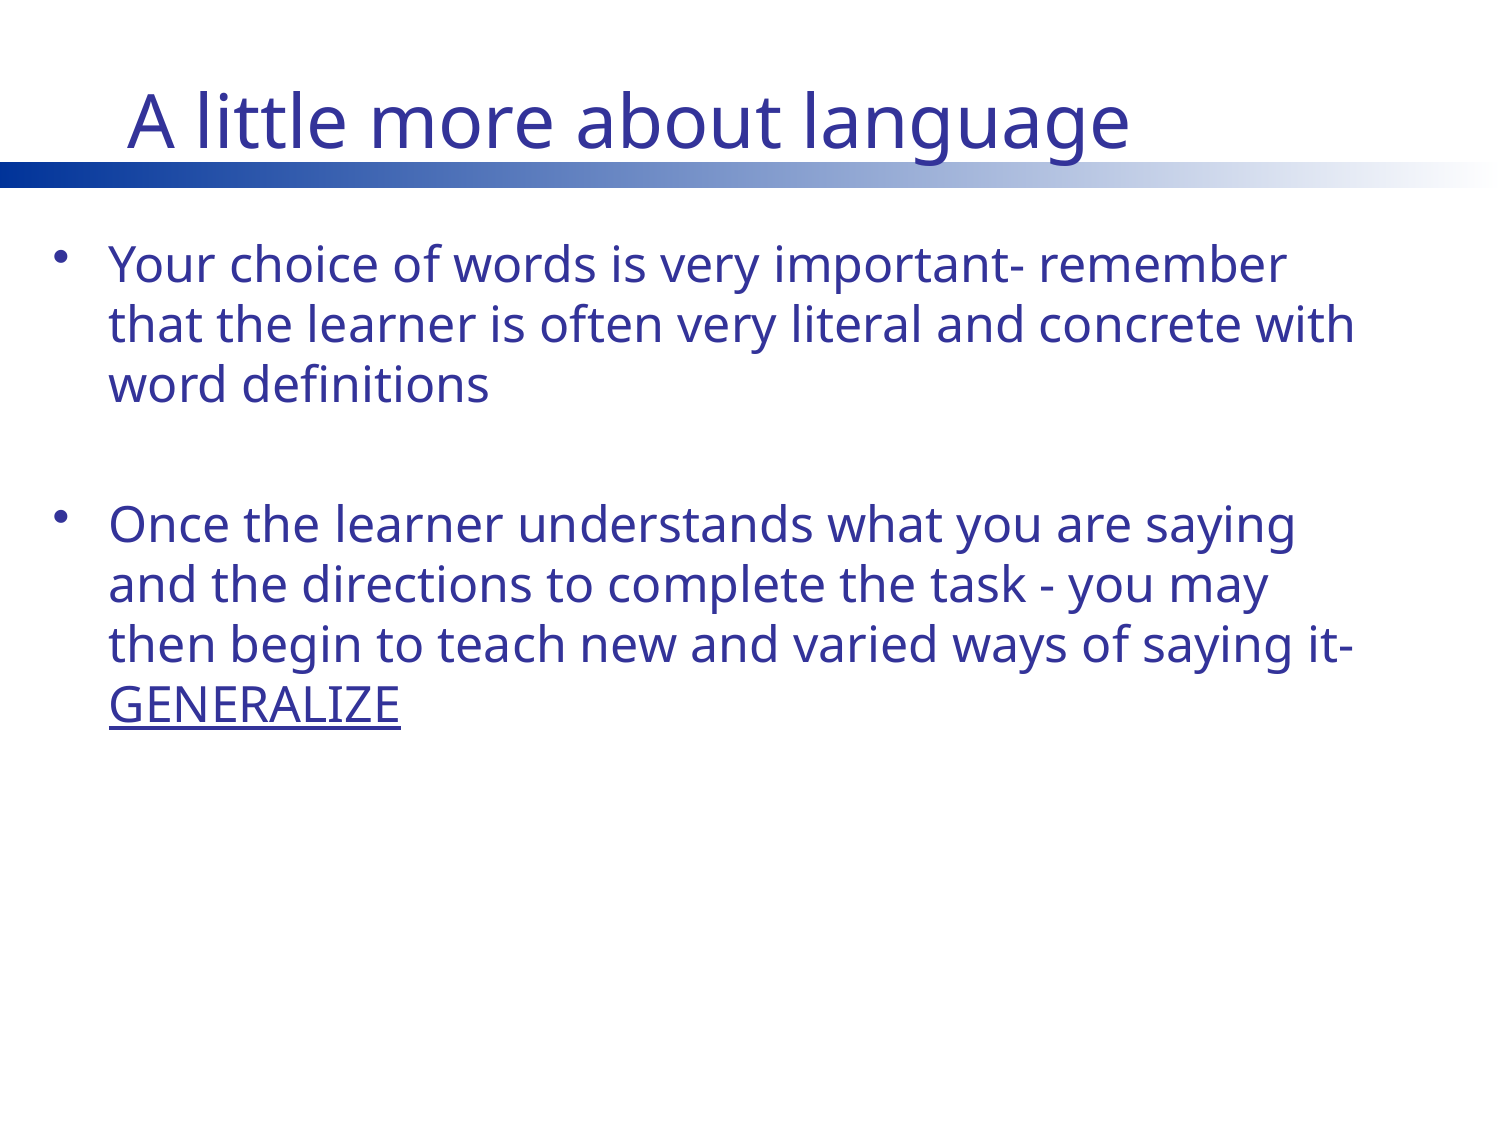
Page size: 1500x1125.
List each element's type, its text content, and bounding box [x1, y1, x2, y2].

list Your choice of words is very important- remember that the learner is often very literal and concrete with word definitions Once the learner understands what you are saying and the directions to complete the task - you may then begin to teach new and varied ways of saying it- GENERALIZE [37, 224, 1388, 1000]
title A little more about language [112, 24, 1388, 213]
